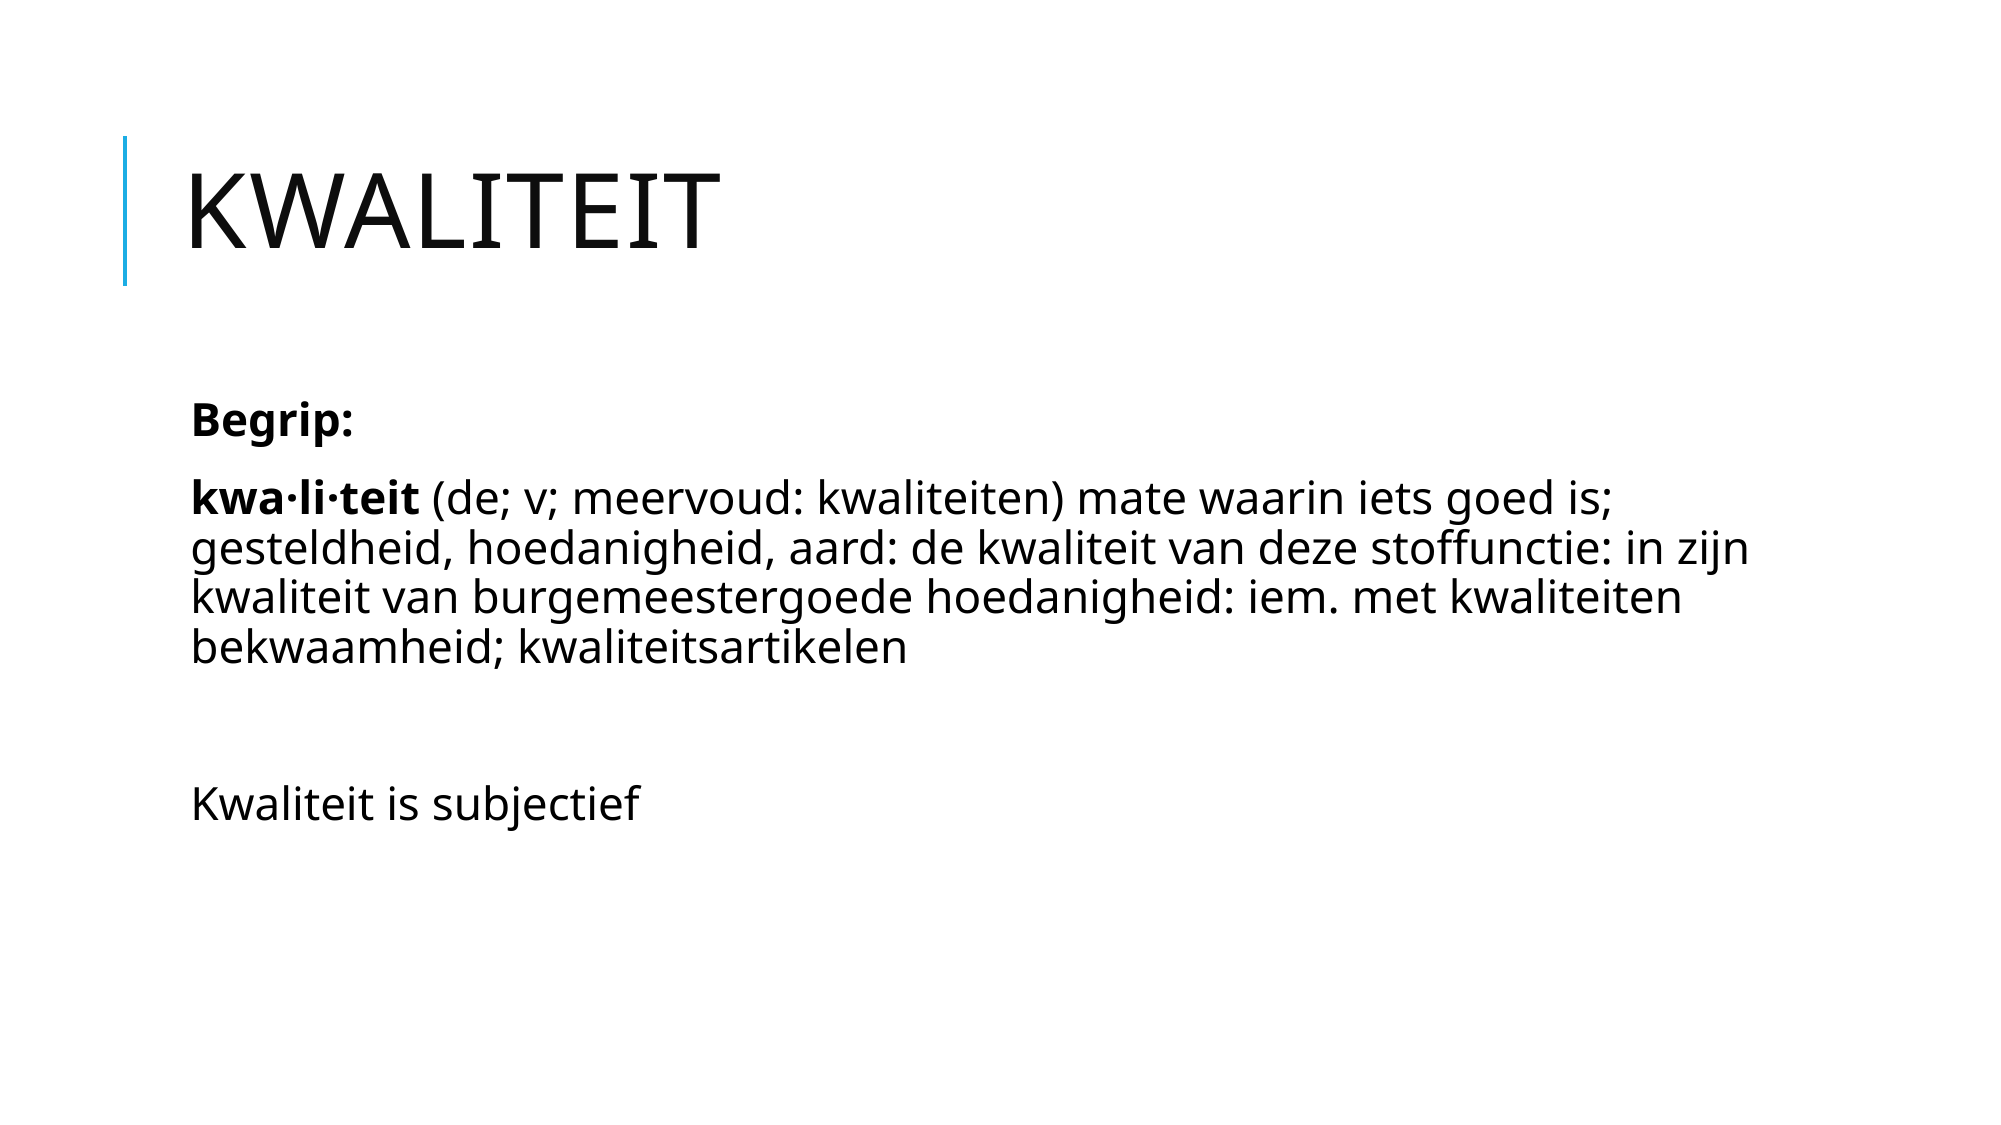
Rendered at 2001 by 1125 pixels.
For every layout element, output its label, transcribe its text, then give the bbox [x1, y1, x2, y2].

list Begrip: kwa·li·teit (de; v; meervoud: kwaliteiten) mate waarin iets goed is; gesteldheid, hoedanigheid, aard: de kwaliteit van deze stoffunctie: in zijn kwaliteit van burgemeestergoede hoedanigheid: iem. met kwaliteiten bekwaamheid; kwaliteitsartikelen Kwaliteit is subjectief [168, 305, 1763, 1035]
title Kwaliteit [168, 96, 1763, 305]
